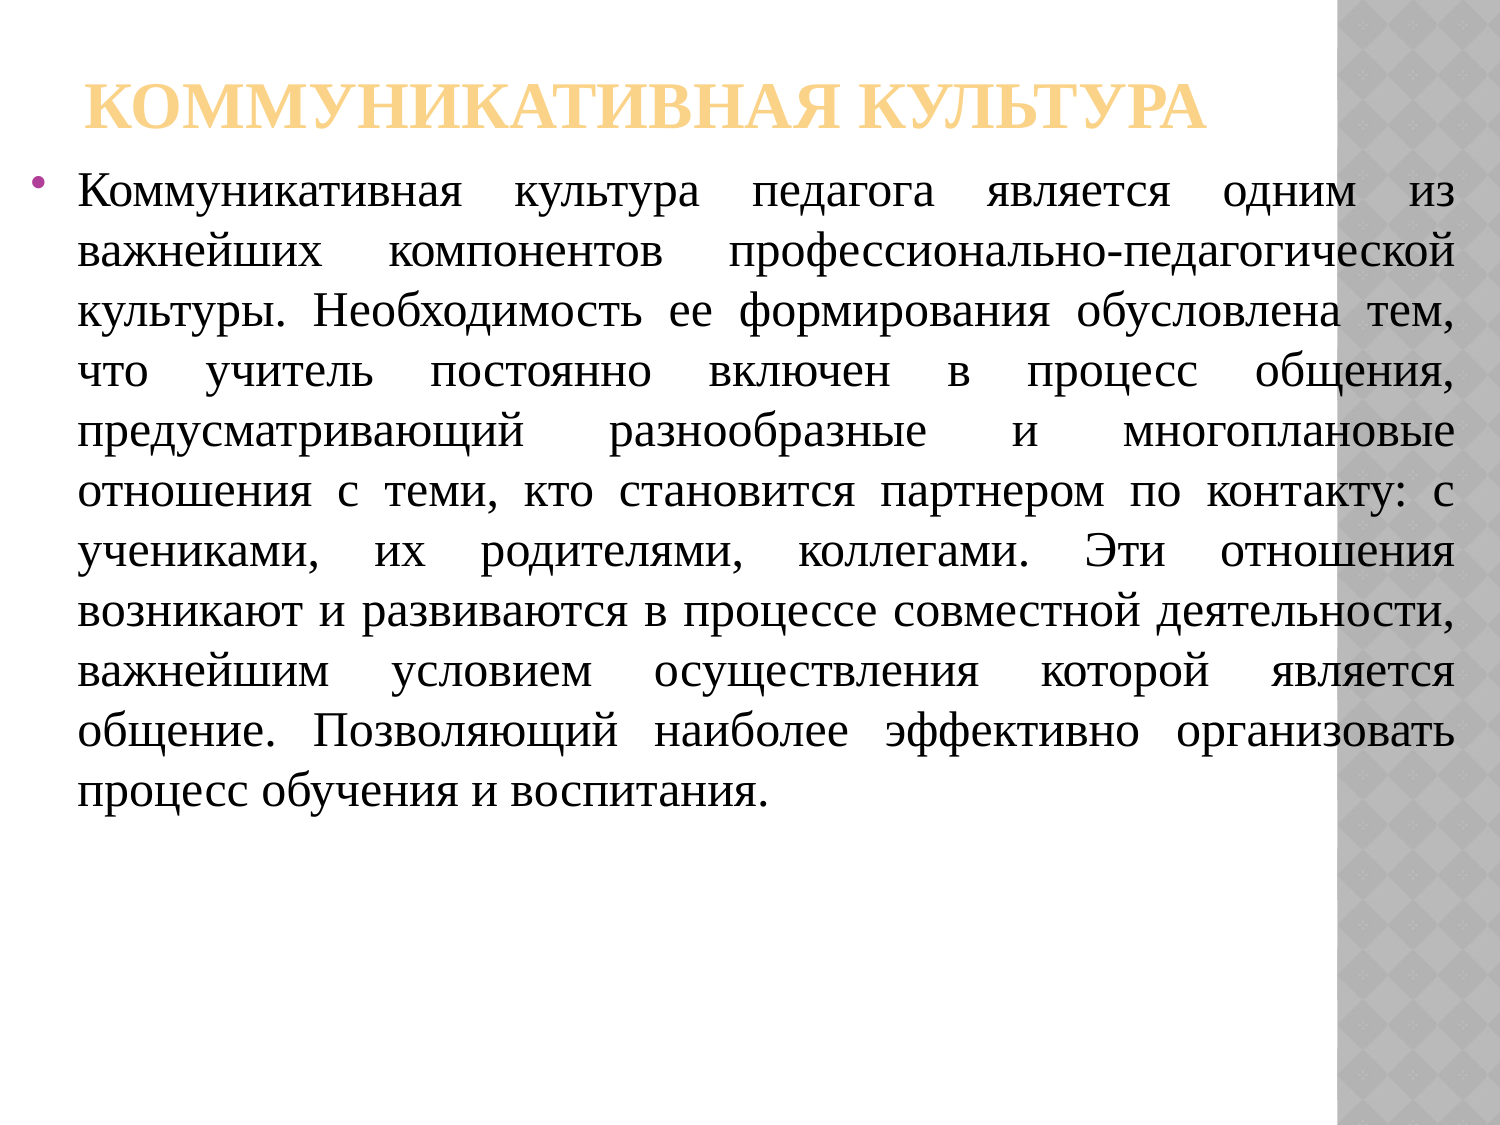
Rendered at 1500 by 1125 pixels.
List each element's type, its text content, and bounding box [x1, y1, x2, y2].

list Коммуникативная культура педагога является одним из важнейших компонентов профессионально-педагогической культуры. Необходимость ее формирования обусловлена тем, что учитель постоянно включен в процесс общения, предусматривающий разнообразные и многоплановые отношения с теми, кто становится партнером по контакту: с учениками, их родителями, коллегами. Эти отношения возникают и развиваются в процессе совместной деятельности, важнейшим условием осуществления которой является общение. Позволяющий наиболее эффективно организовать процесс обучения и воспитания. [17, 149, 1471, 870]
title Коммуникативная культура [76, 42, 1427, 142]
